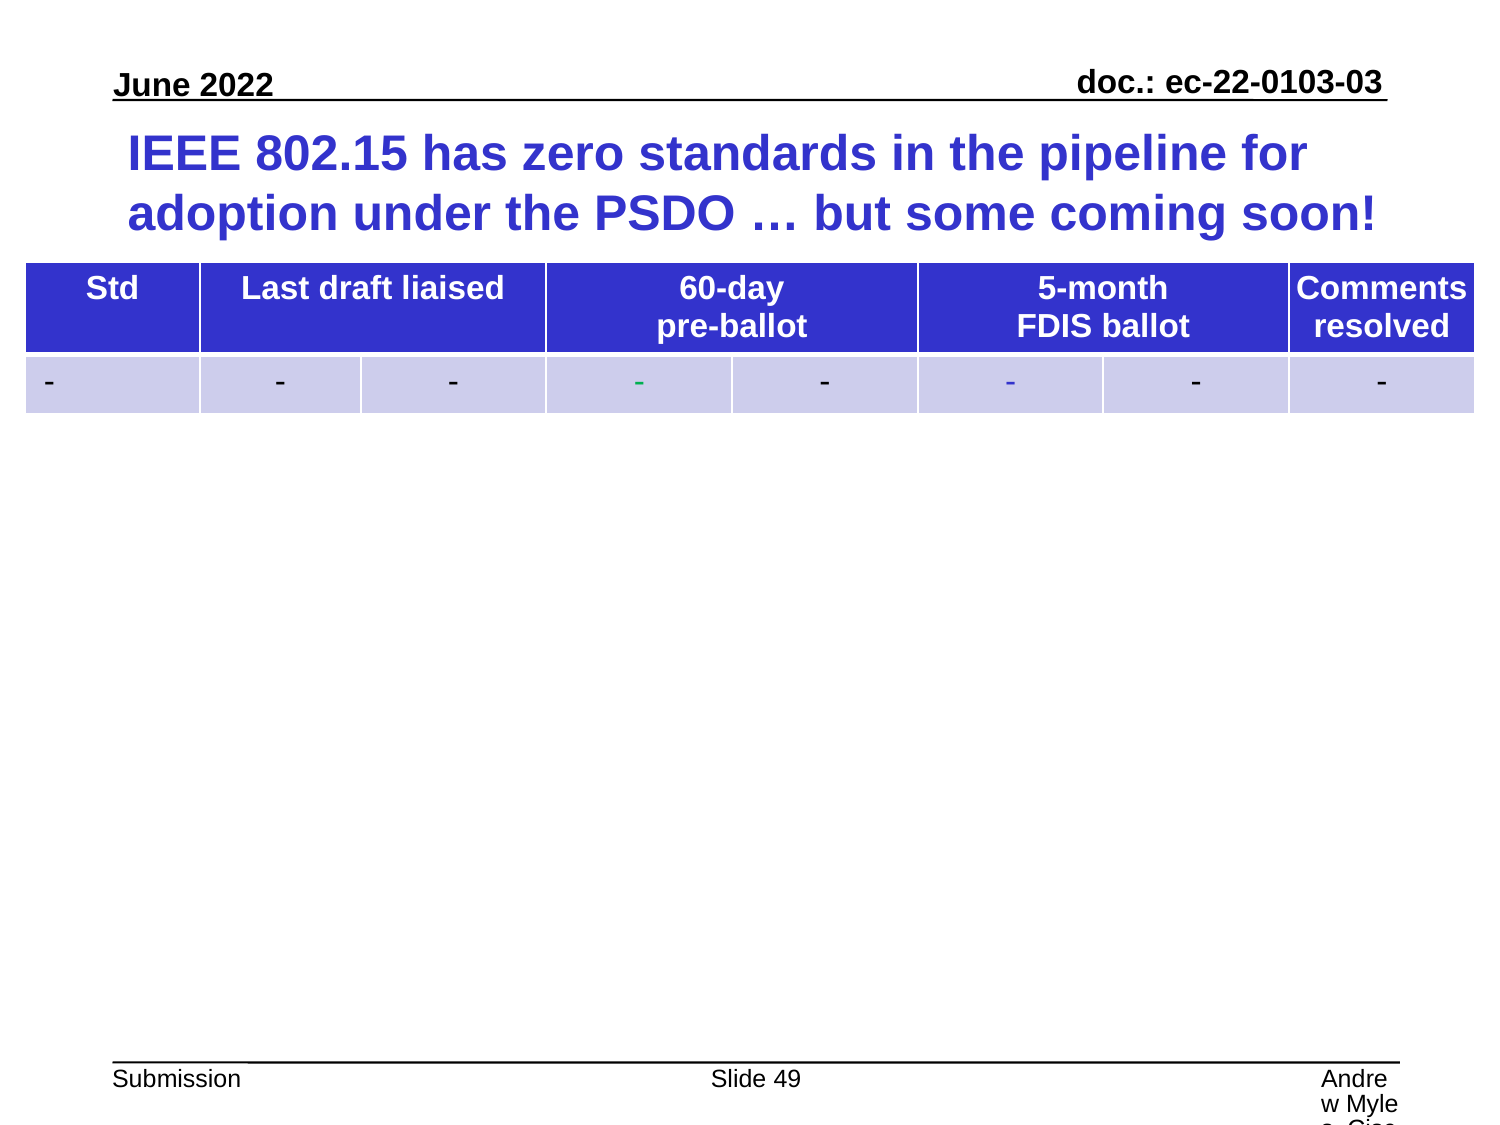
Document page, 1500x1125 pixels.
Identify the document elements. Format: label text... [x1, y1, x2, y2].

slide_number Slide 49 [709, 1061, 803, 1093]
table_cell - [201, 357, 360, 413]
table_cell - [1104, 357, 1288, 413]
table_cell - [26, 357, 199, 413]
table_header 60-day pre-ballot [547, 263, 917, 352]
table_header Comments resolved [1290, 263, 1474, 352]
footer Andrew Myles, Cisco [1320, 1061, 1402, 1093]
table_cell - [733, 357, 917, 413]
table_header Std [26, 263, 199, 352]
title IEEE 802.15 has zero standards in the pipeline for adoption under the PSDO … but some coming soon! [112, 112, 1463, 262]
table_cell - [362, 357, 545, 413]
table_header Last draft liaised [201, 263, 545, 352]
table_cell - [547, 357, 731, 413]
table_cell - [1290, 357, 1474, 413]
table_cell - [919, 357, 1102, 413]
table_header 5-month FDIS ballot [919, 263, 1288, 352]
